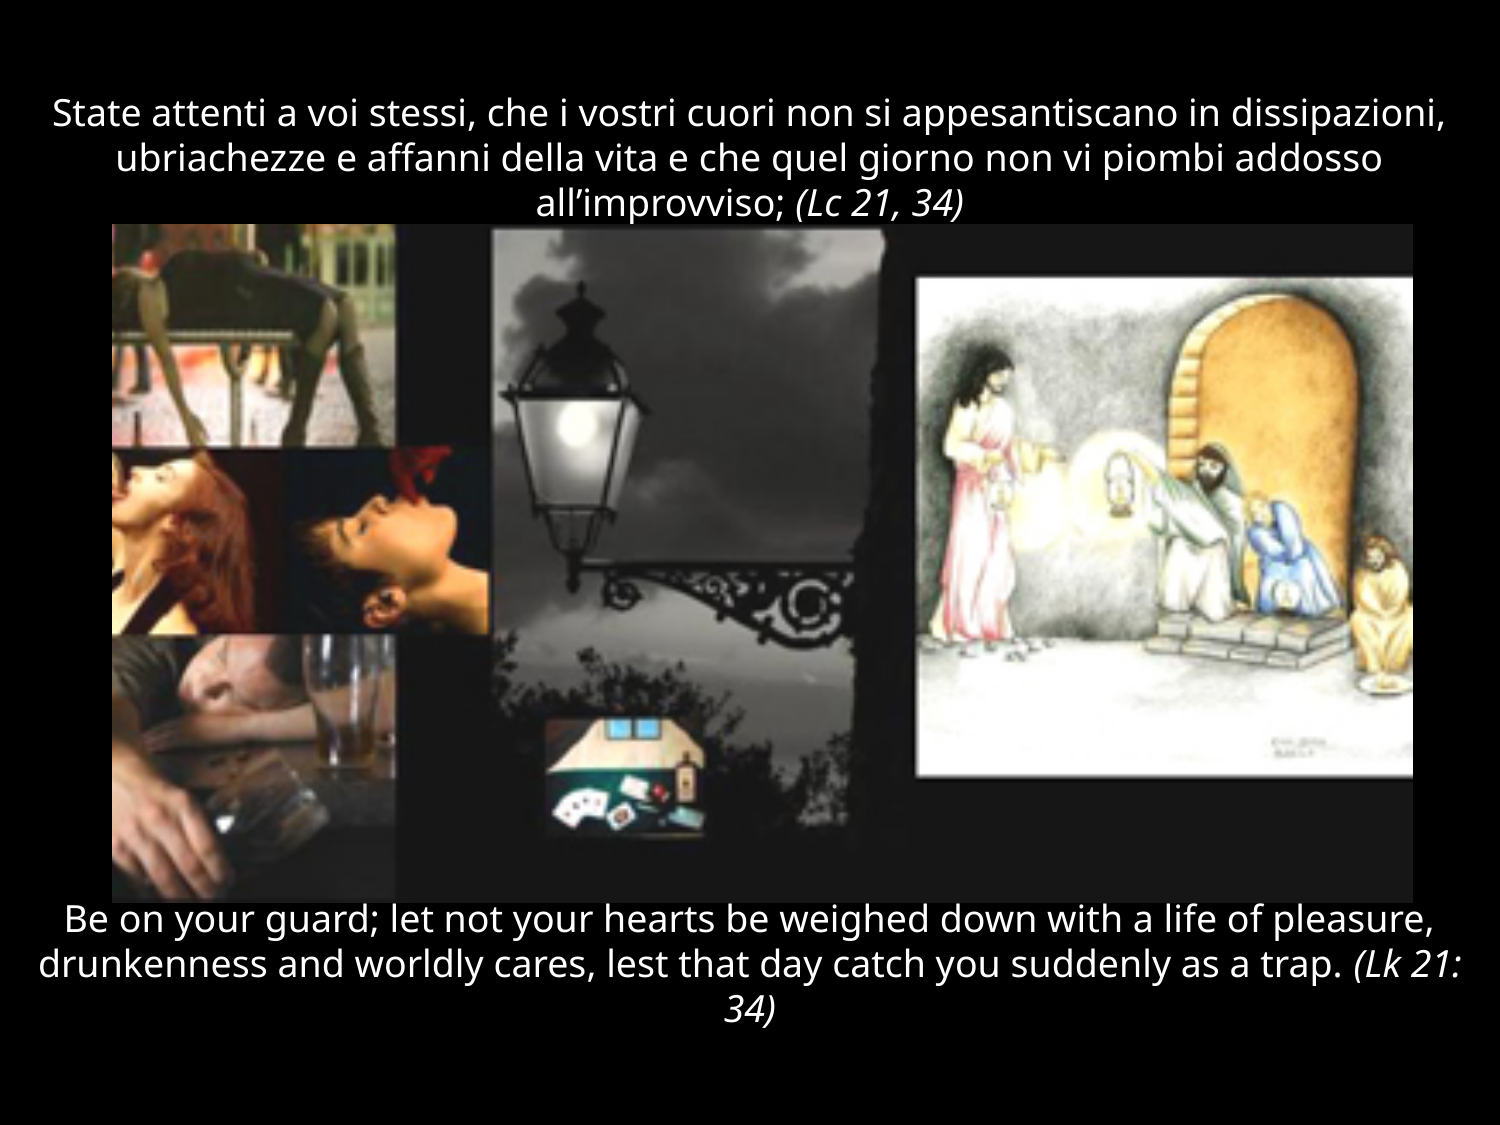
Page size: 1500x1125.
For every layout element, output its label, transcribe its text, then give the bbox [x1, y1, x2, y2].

text_box Be on your guard; let not your hearts be weighed down with a life of pleasure, drunkenness and worldly cares, lest that day catch you suddenly as a trap. (Lk 21: 34) [0, 887, 1500, 1038]
title State attenti a voi stessi, che i vostri cuori non si appesantiscano in dissipazioni, ubriachezze e affanni della vita e che quel giorno non vi piombi addosso all’improvviso; (Lc 21, 34) [0, 62, 1500, 250]
picture [112, 224, 1413, 903]
